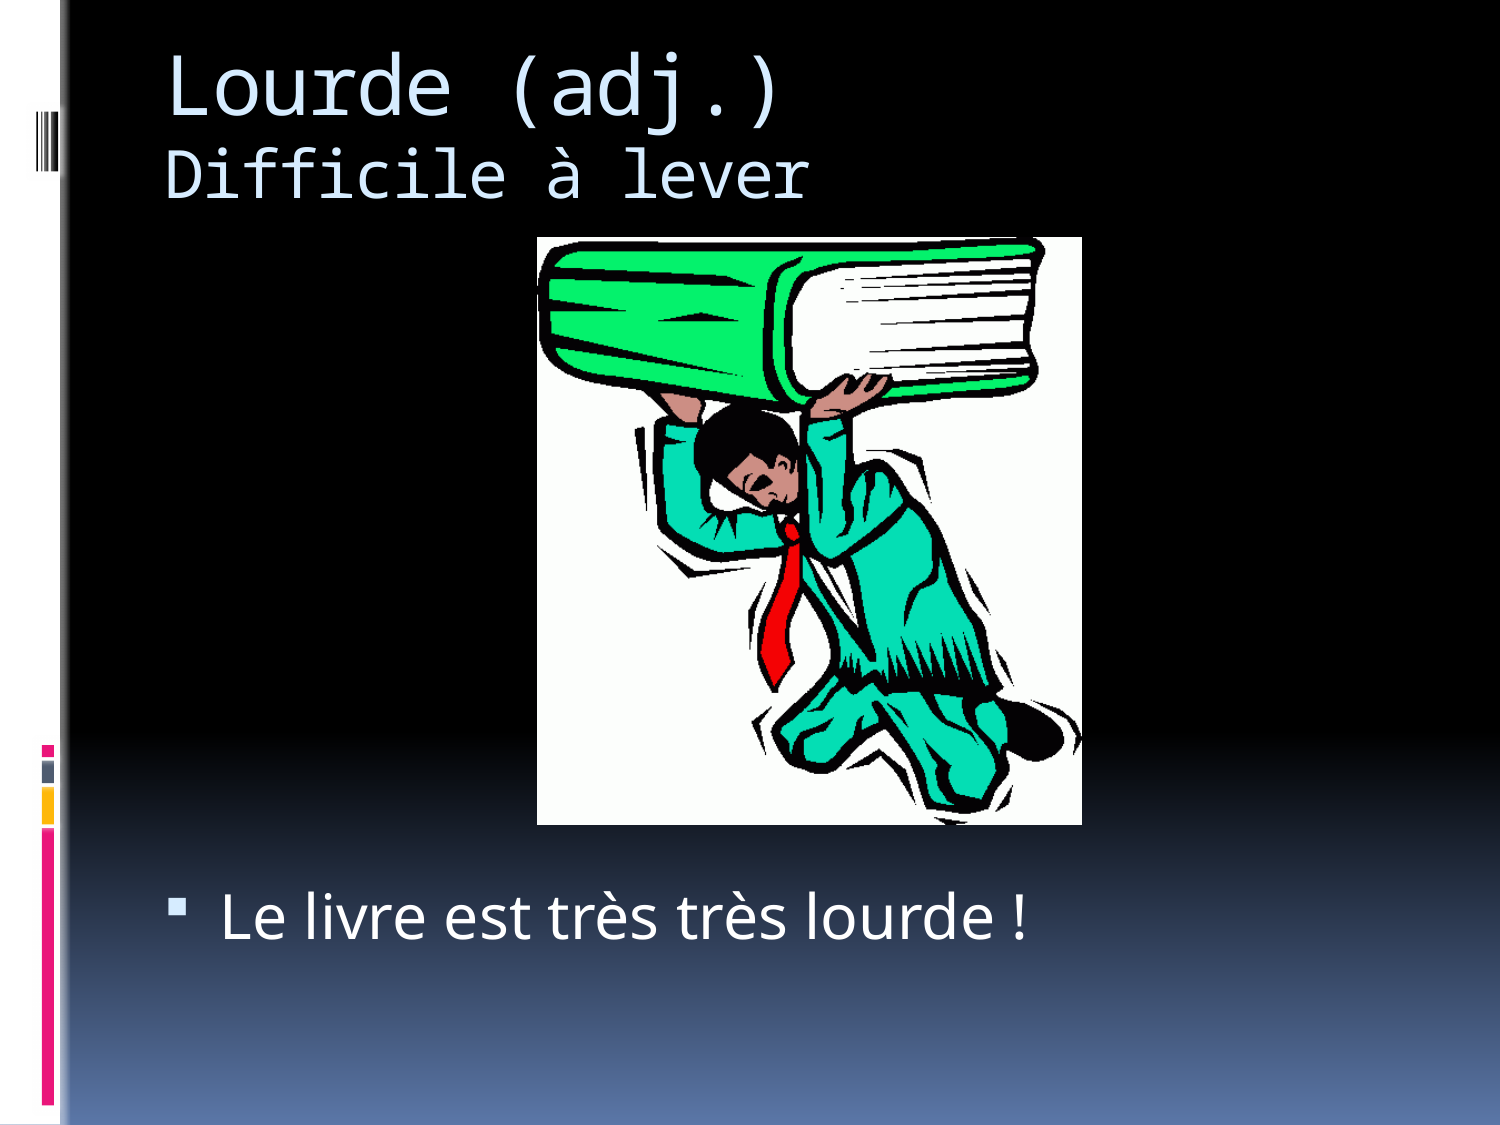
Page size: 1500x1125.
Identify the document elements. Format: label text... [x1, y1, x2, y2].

picture [537, 236, 1082, 826]
title Lourde (adj.) Difficile à lever [150, 24, 1425, 222]
list Le livre est très très lourde ! [137, 869, 1413, 1125]
